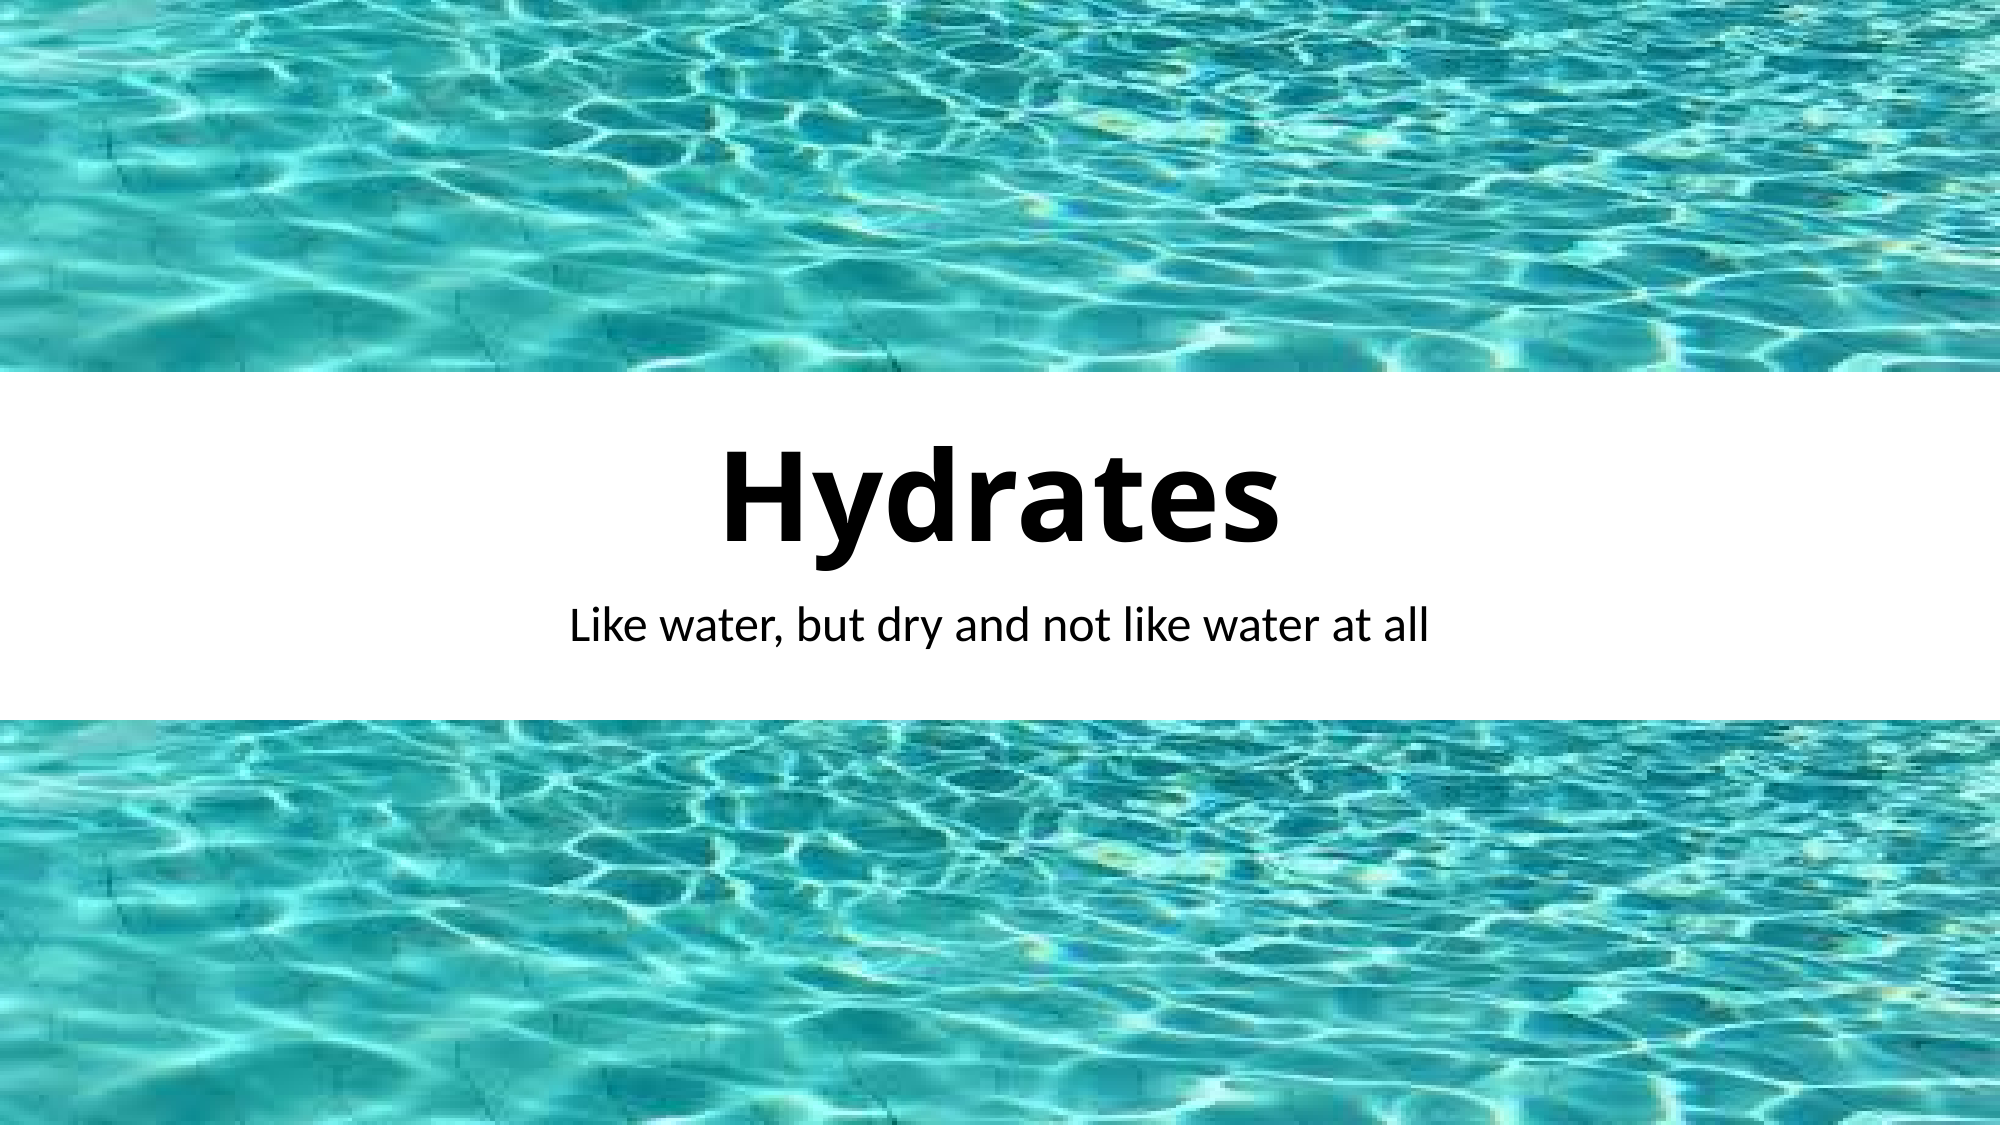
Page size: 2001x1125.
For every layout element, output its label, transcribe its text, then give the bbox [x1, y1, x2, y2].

subtitle Like water, but dry and not like water at all [249, 590, 1750, 720]
title Hydrates [249, 372, 1750, 576]
picture [0, 0, 2000, 372]
picture [0, 720, 2000, 1125]
